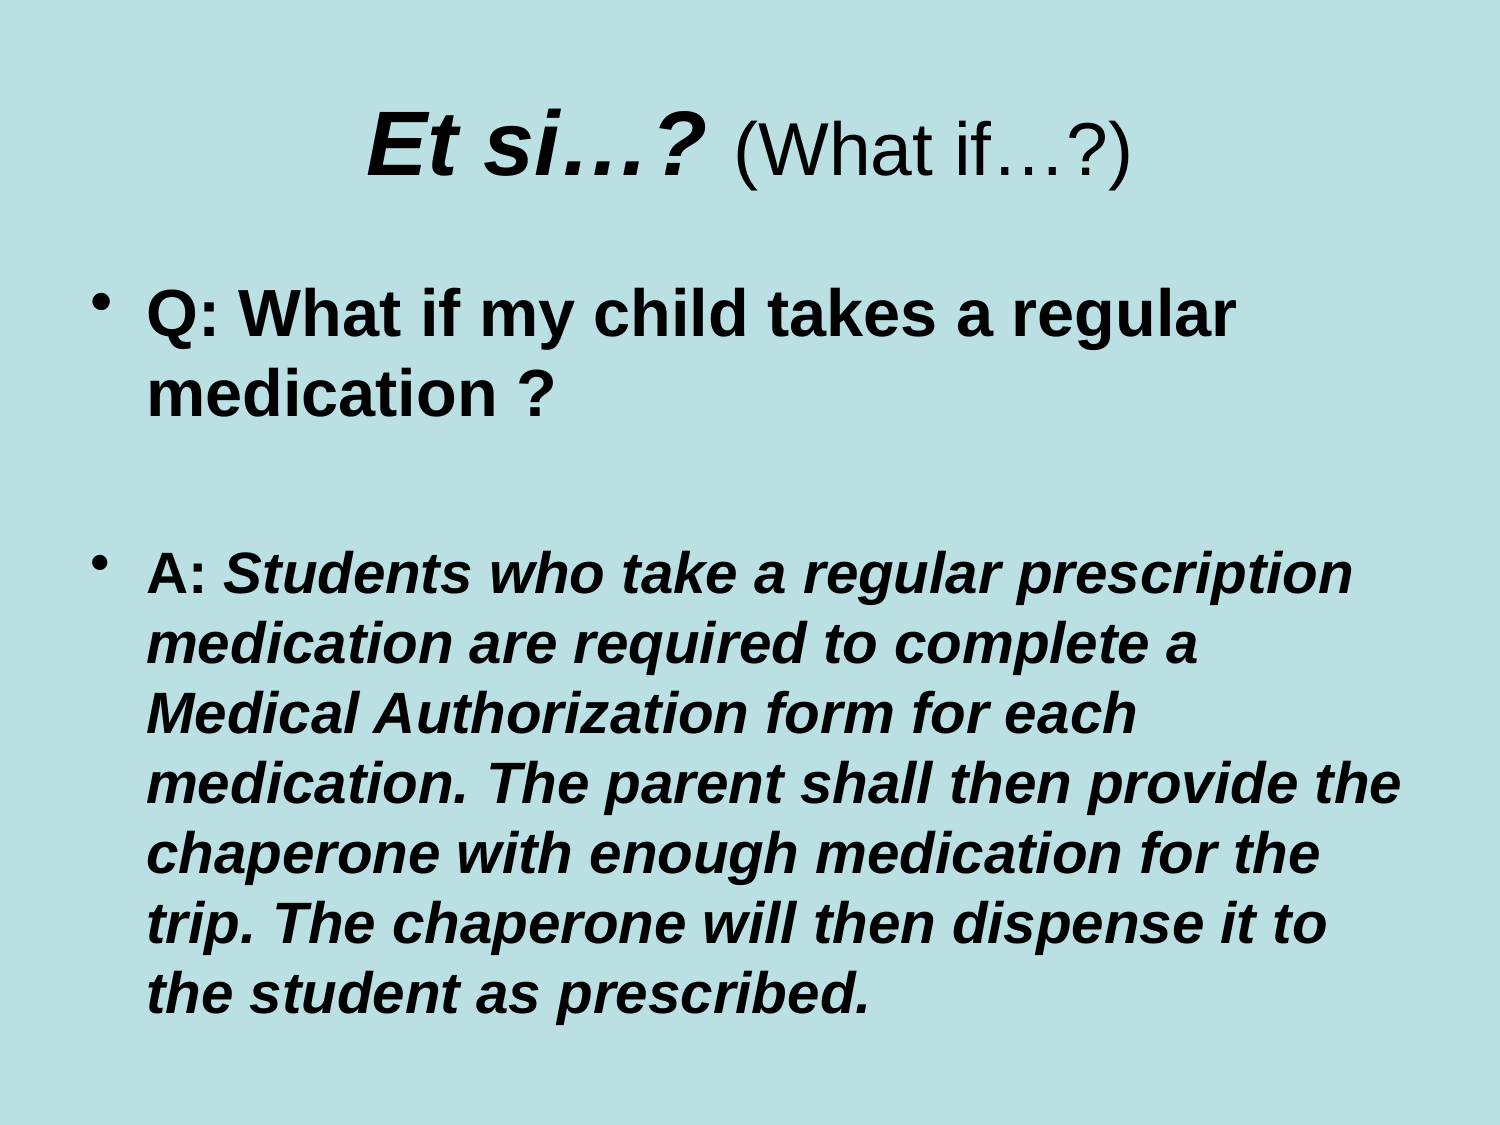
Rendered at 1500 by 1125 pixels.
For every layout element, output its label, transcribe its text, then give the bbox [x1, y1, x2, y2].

title Et si…? (What if…?) [74, 44, 1426, 233]
list Q: What if my child takes a regular medication ? A: Students who take a regular prescription medication are required to complete a Medical Authorization form for each medication. The parent shall then provide the chaperone with enough medication for the trip. The chaperone will then dispense it to the student as prescribed. [74, 262, 1426, 1006]
